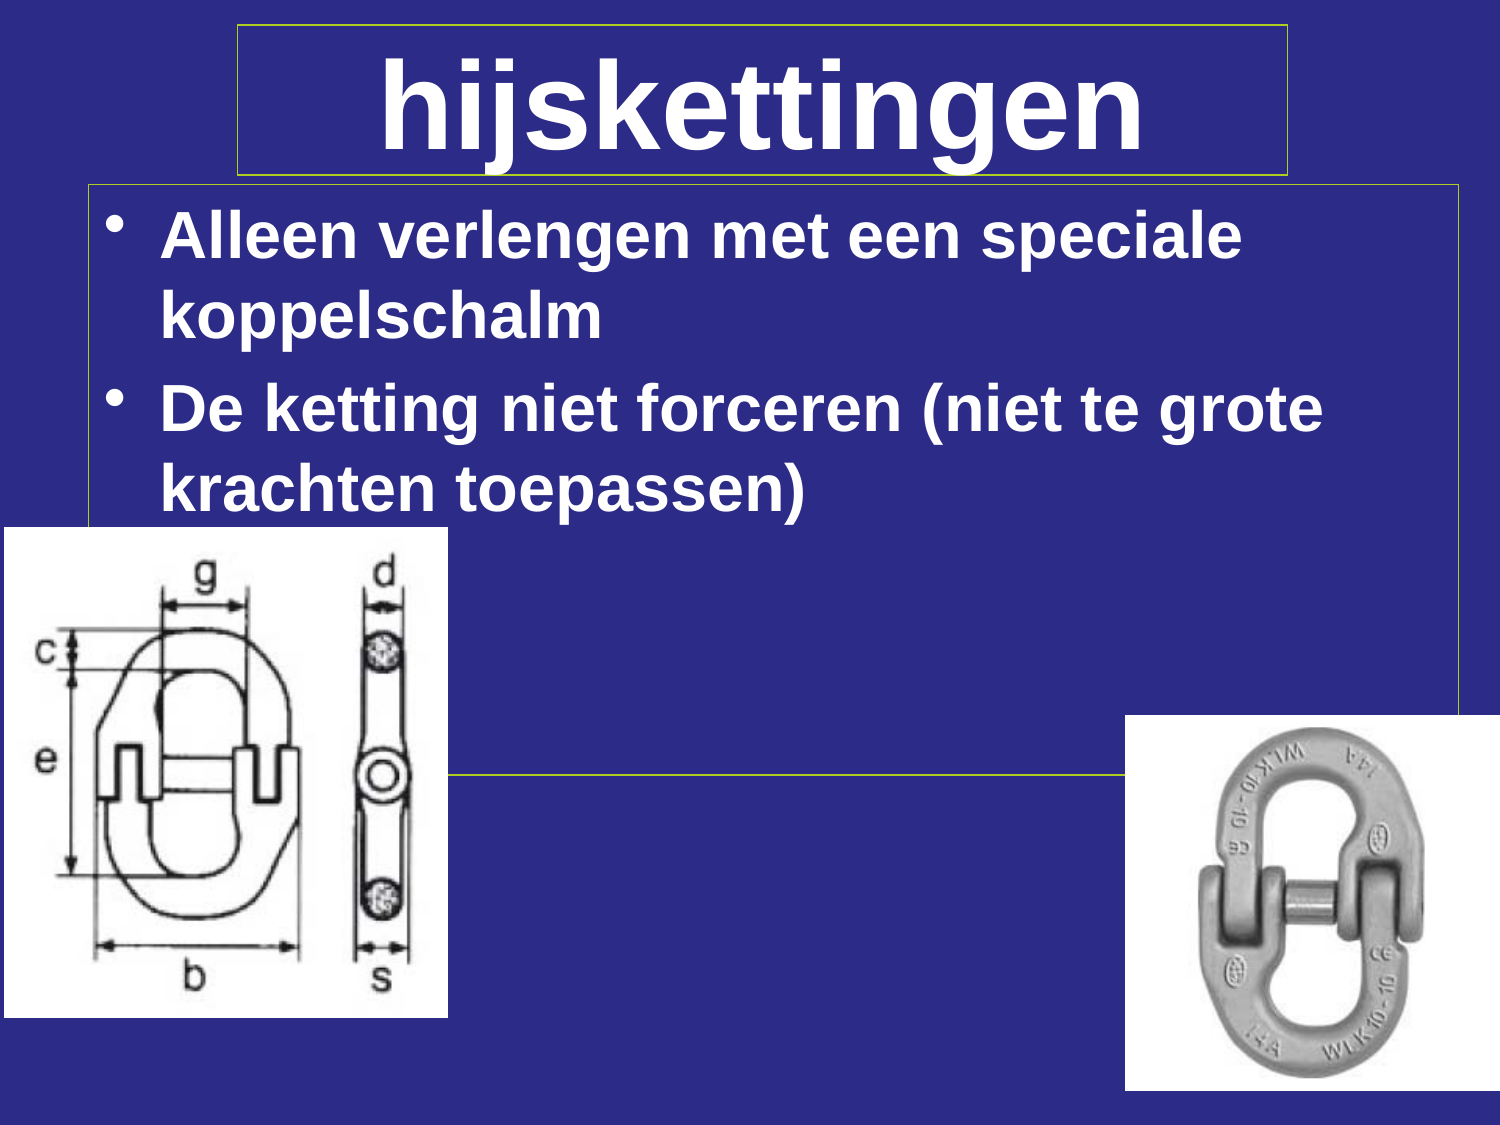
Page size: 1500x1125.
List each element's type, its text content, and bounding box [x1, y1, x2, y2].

list Alleen verlengen met een speciale koppelschalm De ketting niet forceren (niet te grote krachten toepassen) [88, 184, 1459, 776]
title hijskettingen [237, 24, 1288, 176]
picture [1124, 715, 1500, 1092]
picture [3, 526, 449, 1018]
